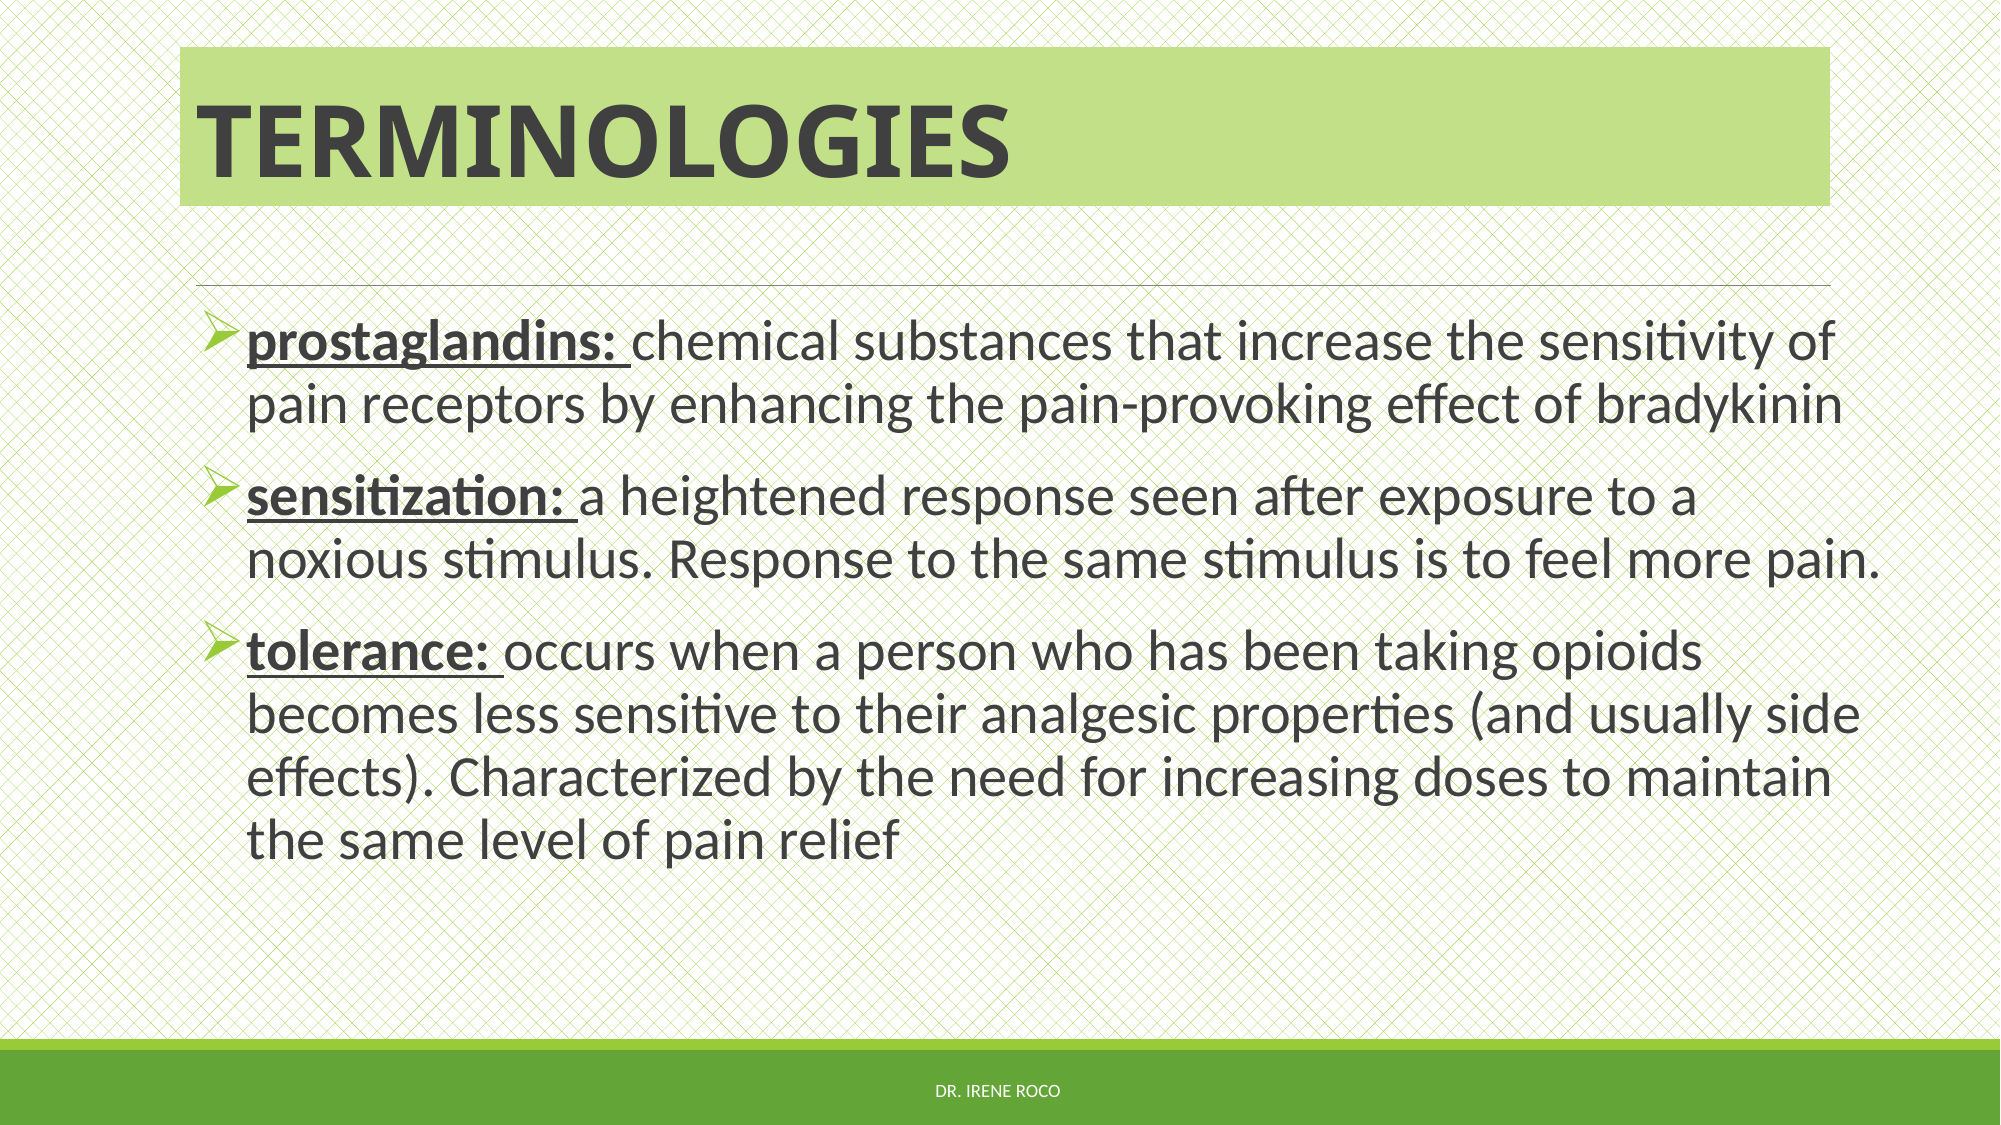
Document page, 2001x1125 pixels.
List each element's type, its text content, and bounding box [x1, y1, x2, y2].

title TERMINOLOGIES [180, 47, 1830, 206]
footer Dr. Irene Roco [604, 1059, 1396, 1120]
list prostaglandins: chemical substances that increase the sensitivity of pain receptors by enhancing the pain-provoking effect of bradykinin sensitization: a heightened response seen after exposure to a noxious stimulus. Response to the same stimulus is to feel more pain. tolerance: occurs when a person who has been taking opioids becomes less sensitive to their analgesic properties (and usually side effects). Characterized by the need for increasing doses to maintain the same level of pain relief [180, 302, 1889, 963]
